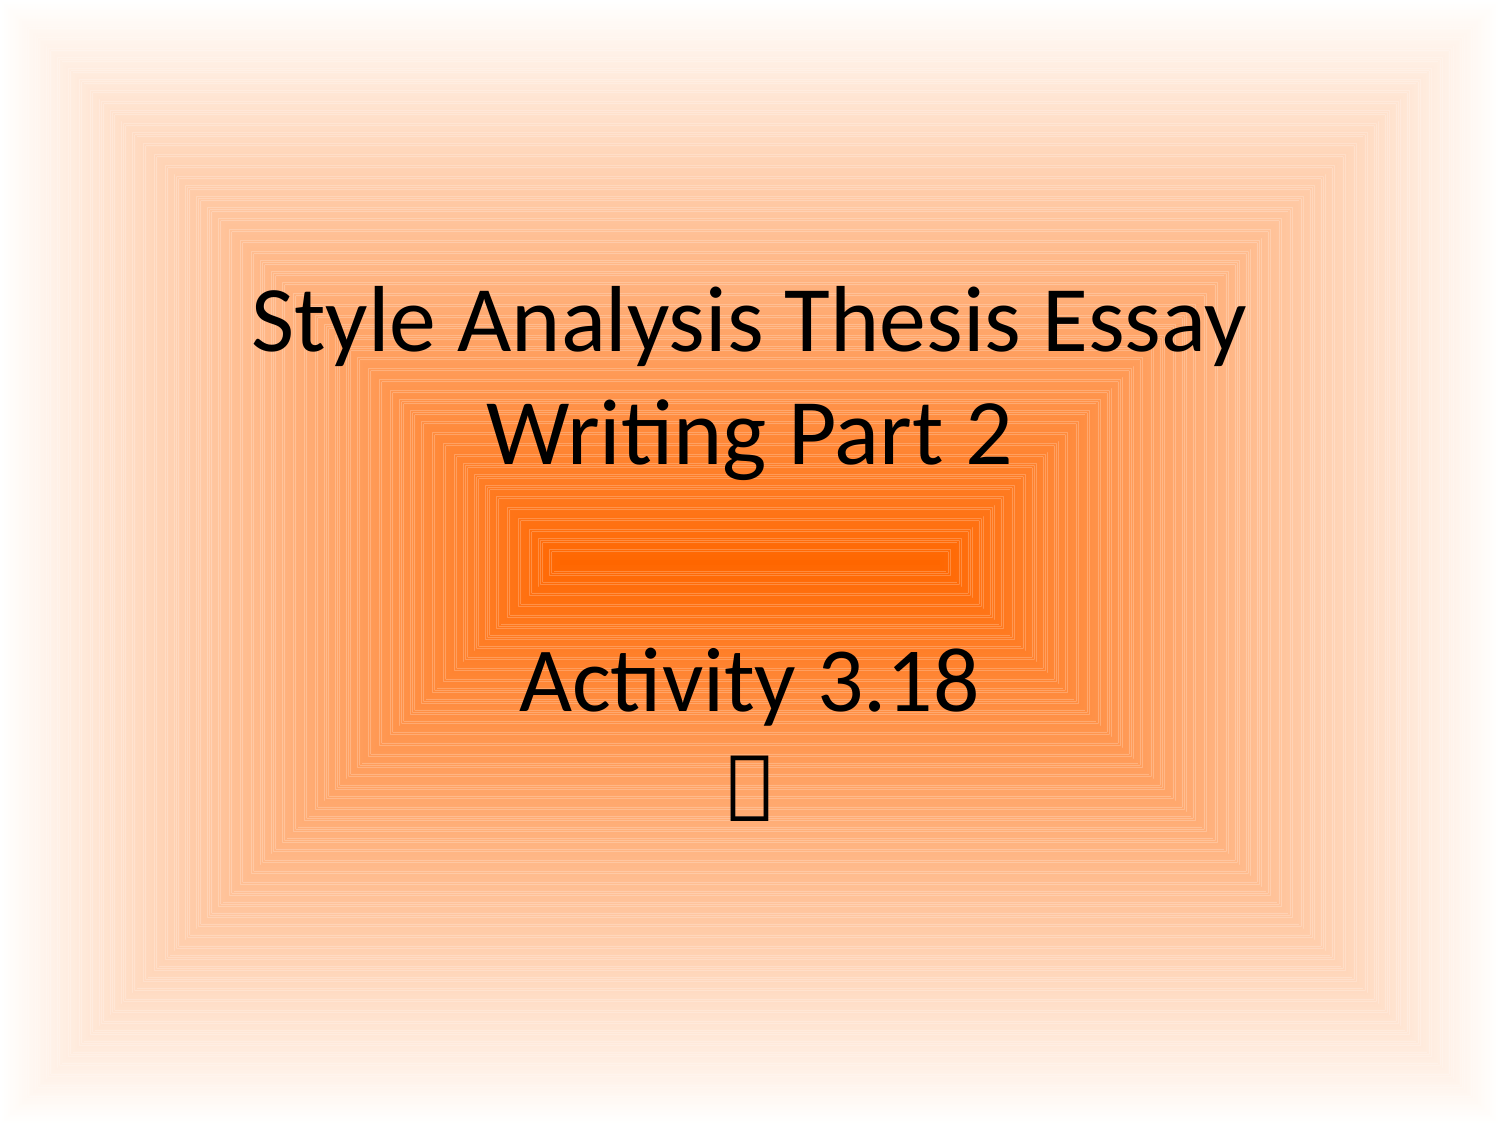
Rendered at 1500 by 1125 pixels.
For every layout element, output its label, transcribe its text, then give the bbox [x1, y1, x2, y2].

text_box Activity 3.18  [112, 608, 1388, 850]
title Style Analysis Thesis Essay Writing Part 2 [112, 249, 1388, 492]
